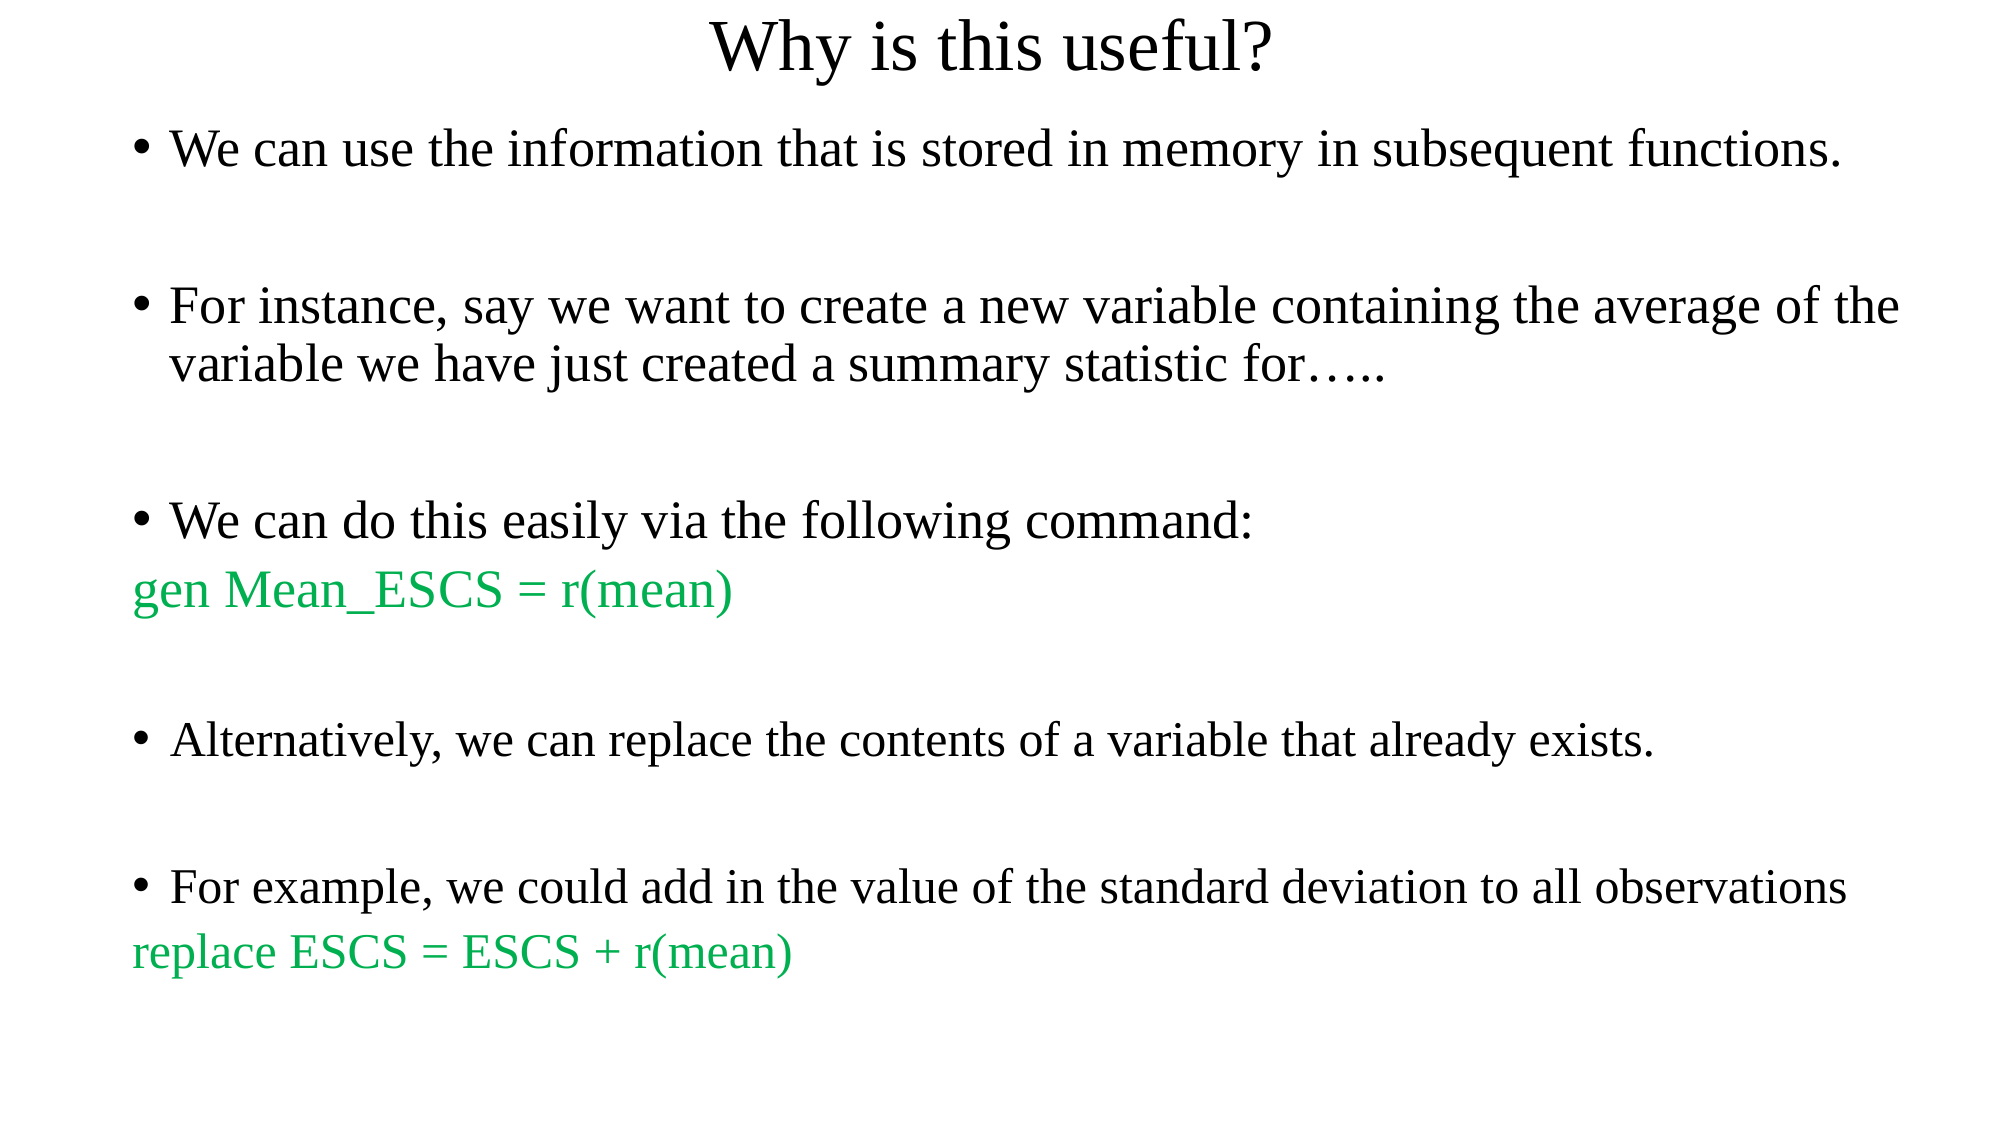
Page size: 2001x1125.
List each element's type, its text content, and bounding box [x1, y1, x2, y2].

list We can use the information that is stored in memory in subsequent functions. For instance, say we want to create a new variable containing the average of the variable we have just created a summary statistic for….. We can do this easily via the following command: gen Mean_ESCS = r(mean) Alternatively, we can replace the contents of a variable that already exists. For example, we could add in the value of the standard deviation to all observations replace ESCS = ESCS + r(mean) [42, 111, 1959, 1080]
title Why is this useful? [121, 0, 1863, 95]
